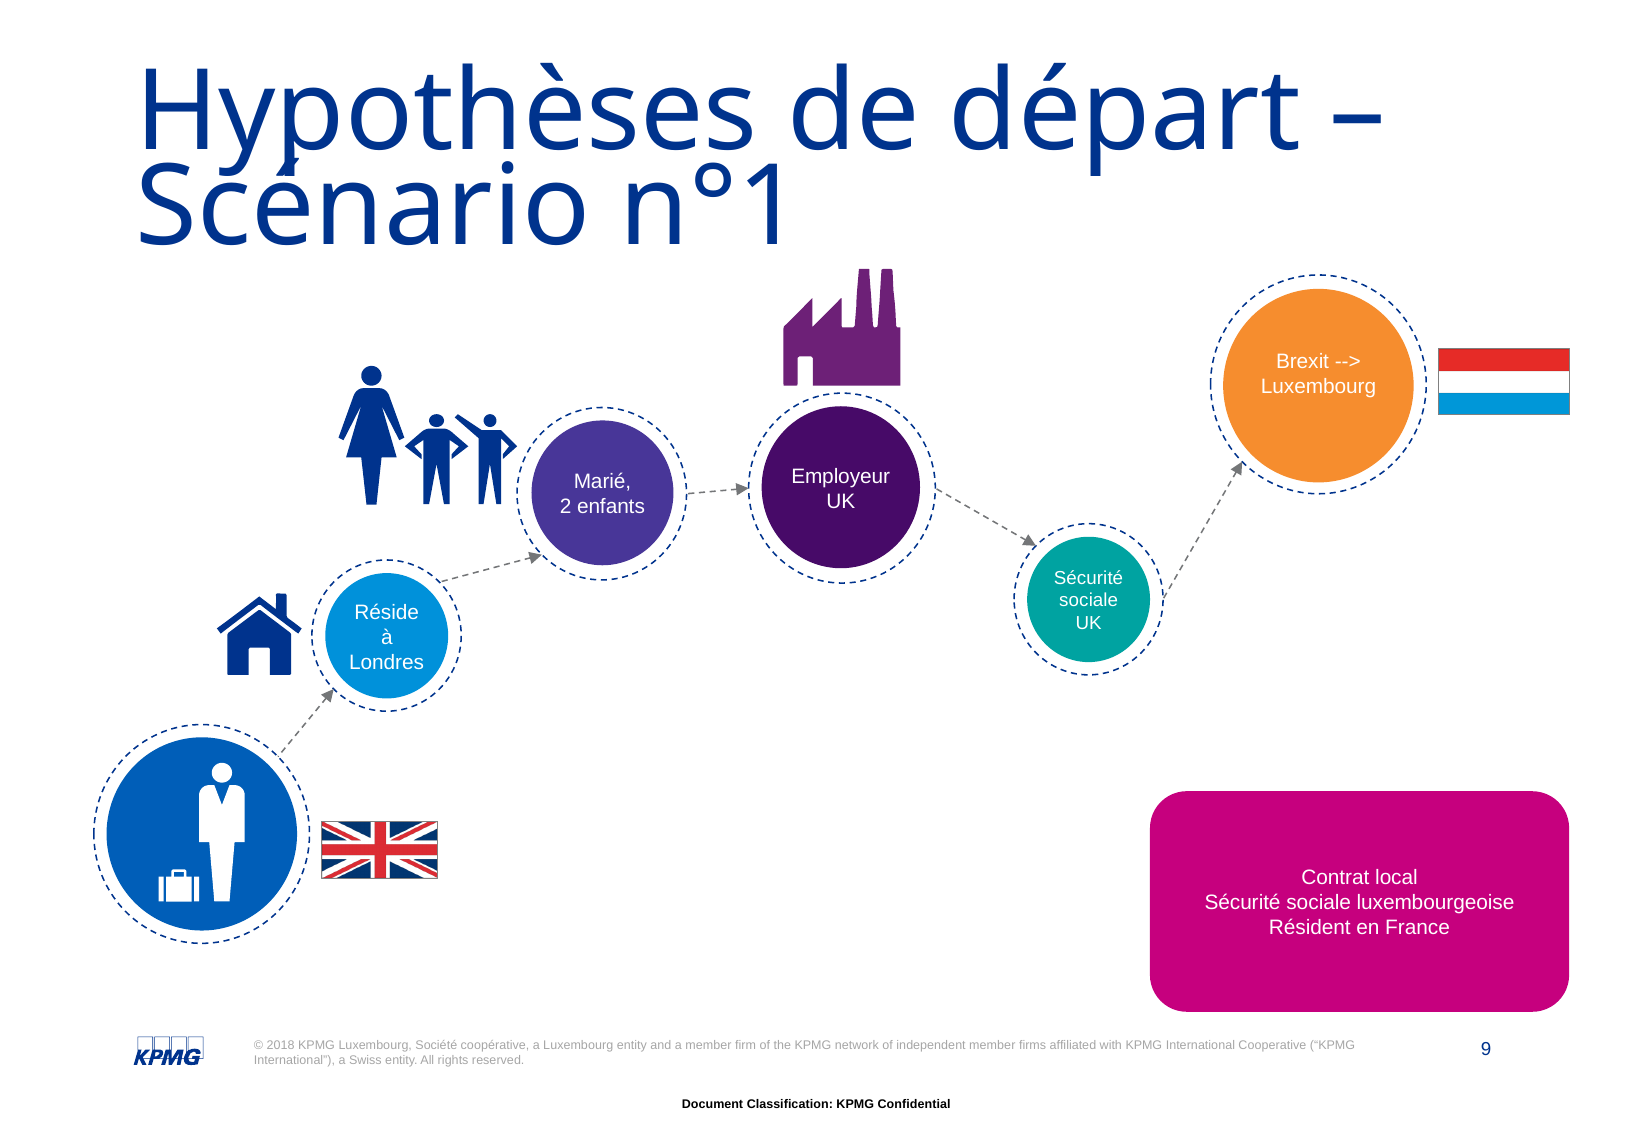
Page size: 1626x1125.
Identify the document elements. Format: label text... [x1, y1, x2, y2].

text_box [881, 268, 893, 274]
text_box Contrat local Sécurité sociale luxembourgeoise Résident en France [1148, 790, 1571, 1013]
title Hypothèses de départ – Scénario n°1 [135, 74, 1490, 193]
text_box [93, 274, 1427, 944]
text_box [158, 762, 245, 902]
picture [1438, 349, 1570, 392]
text_box [858, 268, 870, 274]
